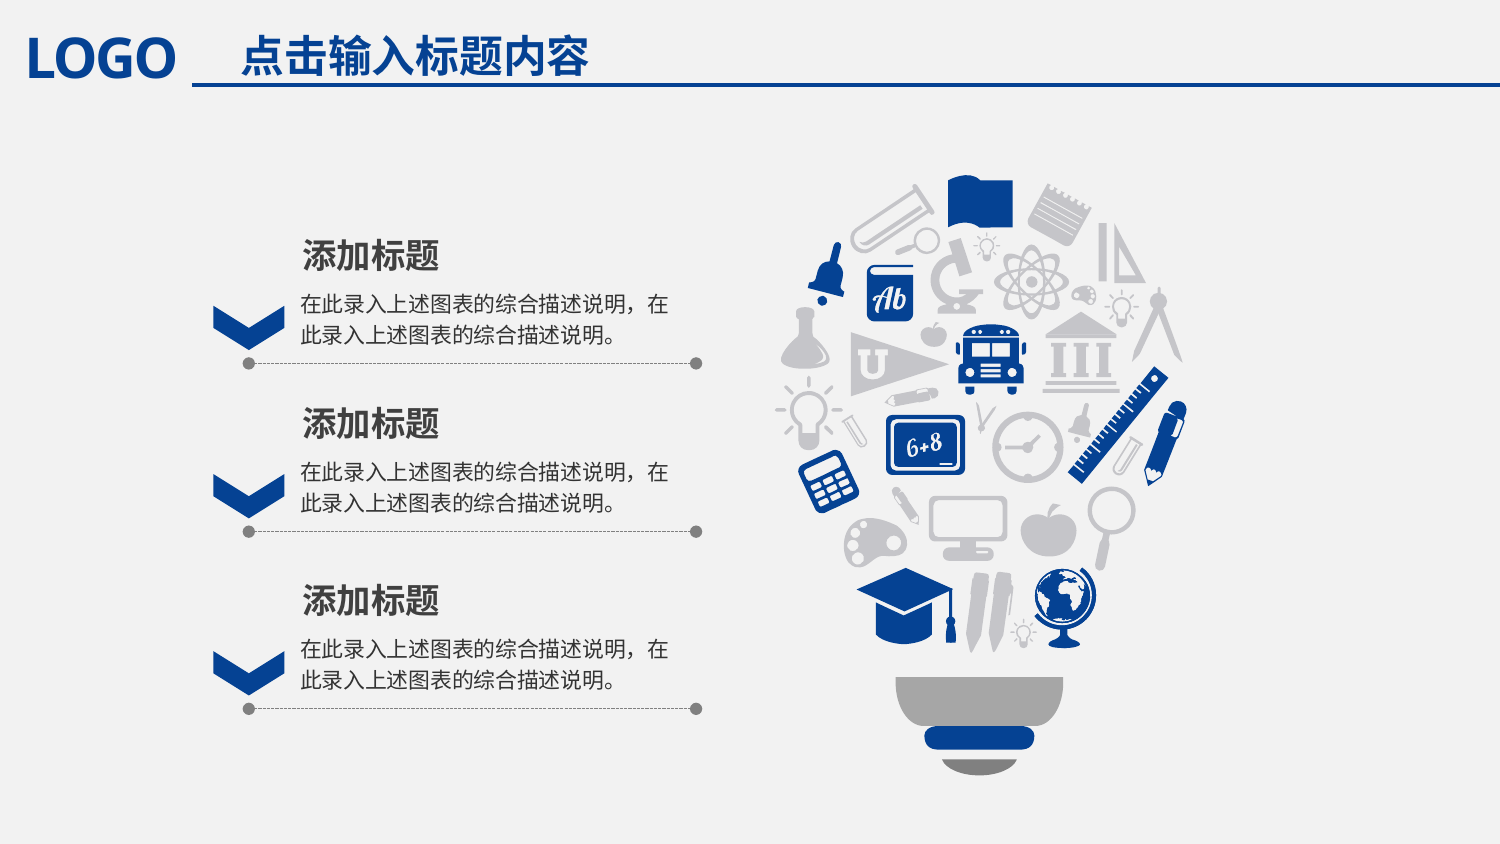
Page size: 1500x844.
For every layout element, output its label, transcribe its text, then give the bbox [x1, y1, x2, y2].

text_box [1056, 271, 1070, 292]
text_box [1149, 293, 1168, 308]
text_box [1095, 538, 1110, 571]
text_box [1073, 373, 1089, 378]
text_box [966, 595, 987, 647]
text_box [1021, 306, 1042, 320]
text_box [1045, 381, 1117, 385]
text_box [843, 518, 908, 568]
text_box [1003, 253, 1060, 311]
text_box [866, 264, 914, 322]
text_box [992, 411, 1064, 483]
text_box [774, 408, 787, 412]
text_box 点击输入标题内容 [213, 21, 618, 85]
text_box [1033, 567, 1097, 649]
text_box [212, 303, 286, 352]
text_box [924, 727, 1035, 750]
text_box [807, 242, 845, 298]
text_box [991, 645, 998, 653]
text_box [1039, 268, 1053, 273]
text_box [1045, 311, 1117, 335]
text_box [1114, 223, 1147, 284]
text_box [1045, 335, 1117, 339]
text_box [1032, 253, 1060, 281]
text_box [891, 486, 919, 525]
text_box [884, 387, 939, 407]
text_box [1096, 373, 1112, 378]
text_box [843, 417, 868, 448]
text_box [850, 189, 929, 254]
text_box [1131, 305, 1162, 362]
text_box [920, 327, 947, 347]
text_box [930, 238, 984, 314]
text_box [933, 322, 940, 332]
text_box [1117, 444, 1138, 472]
text_box [850, 332, 950, 397]
text_box [1010, 290, 1025, 296]
text_box [912, 184, 935, 215]
text_box [1010, 618, 1033, 649]
text_box 添加标题 [291, 228, 451, 279]
text_box [1018, 295, 1023, 303]
text_box [1008, 582, 1014, 616]
text_box [965, 386, 975, 395]
text_box [831, 408, 844, 412]
text_box [928, 495, 1008, 561]
text_box [1144, 400, 1187, 487]
text_box [1051, 342, 1067, 347]
text_box [973, 236, 1001, 262]
text_box 在此录入上述图表的综合描述说明，在此录入上述图表的综合描述说明。 [288, 447, 697, 522]
text_box [1109, 289, 1134, 328]
text_box [807, 375, 811, 388]
text_box [1102, 530, 1111, 540]
text_box [781, 307, 830, 369]
text_box [993, 271, 1008, 292]
text_box [1074, 436, 1081, 443]
text_box [1098, 223, 1107, 282]
text_box [980, 405, 997, 427]
text_box [1010, 268, 1024, 273]
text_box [856, 567, 958, 645]
text_box [1032, 282, 1048, 298]
text_box [859, 205, 923, 246]
text_box [1038, 290, 1053, 296]
text_box 在此录入上述图表的综合描述说明，在此录入上述图表的综合描述说明。 [288, 279, 697, 354]
text_box [841, 414, 854, 423]
text_box [212, 649, 286, 697]
text_box [1051, 373, 1067, 378]
text_box [913, 227, 941, 255]
text_box LOGO [9, 14, 219, 97]
text_box [993, 578, 1012, 597]
text_box [1158, 305, 1183, 363]
text_box [1087, 486, 1136, 535]
text_box [784, 385, 794, 395]
text_box [798, 449, 860, 514]
text_box [1021, 342, 1027, 355]
text_box [212, 472, 286, 520]
text_box 在此录入上述图表的综合描述说明，在此录入上述图表的综合描述说明。 [288, 624, 697, 699]
text_box [973, 572, 989, 580]
text_box [894, 676, 1065, 727]
text_box [1015, 265, 1031, 281]
text_box [1027, 183, 1092, 247]
text_box [1071, 285, 1097, 306]
text_box [1112, 439, 1141, 476]
text_box [1073, 342, 1089, 347]
text_box [940, 758, 1019, 777]
text_box [970, 578, 990, 597]
text_box [824, 425, 834, 435]
text_box [1157, 286, 1161, 297]
text_box [1040, 260, 1045, 268]
text_box [1007, 386, 1017, 395]
text_box [1053, 347, 1064, 376]
text_box [817, 295, 828, 306]
text_box [968, 645, 975, 653]
text_box 添加标题 [291, 573, 451, 624]
text_box [1040, 295, 1045, 303]
text_box [976, 401, 983, 425]
text_box [1096, 342, 1112, 347]
text_box [955, 342, 960, 355]
text_box [1021, 244, 1042, 258]
text_box [1067, 366, 1169, 484]
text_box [1020, 503, 1077, 557]
text_box [1026, 276, 1038, 288]
text_box [824, 385, 834, 395]
text_box [784, 425, 794, 435]
text_box [1129, 436, 1144, 446]
text_box [995, 571, 1012, 580]
text_box [1003, 282, 1031, 311]
text_box [977, 425, 986, 432]
text_box 添加标题 [291, 396, 451, 447]
text_box [846, 421, 864, 445]
text_box [1099, 347, 1109, 376]
text_box [789, 391, 828, 451]
text_box [886, 414, 966, 475]
text_box [1005, 434, 1041, 454]
text_box [958, 324, 1024, 384]
text_box [1076, 347, 1086, 376]
text_box [1067, 402, 1091, 438]
text_box [1042, 388, 1120, 393]
text_box [988, 595, 1009, 646]
text_box [948, 175, 1013, 228]
text_box [895, 245, 912, 255]
